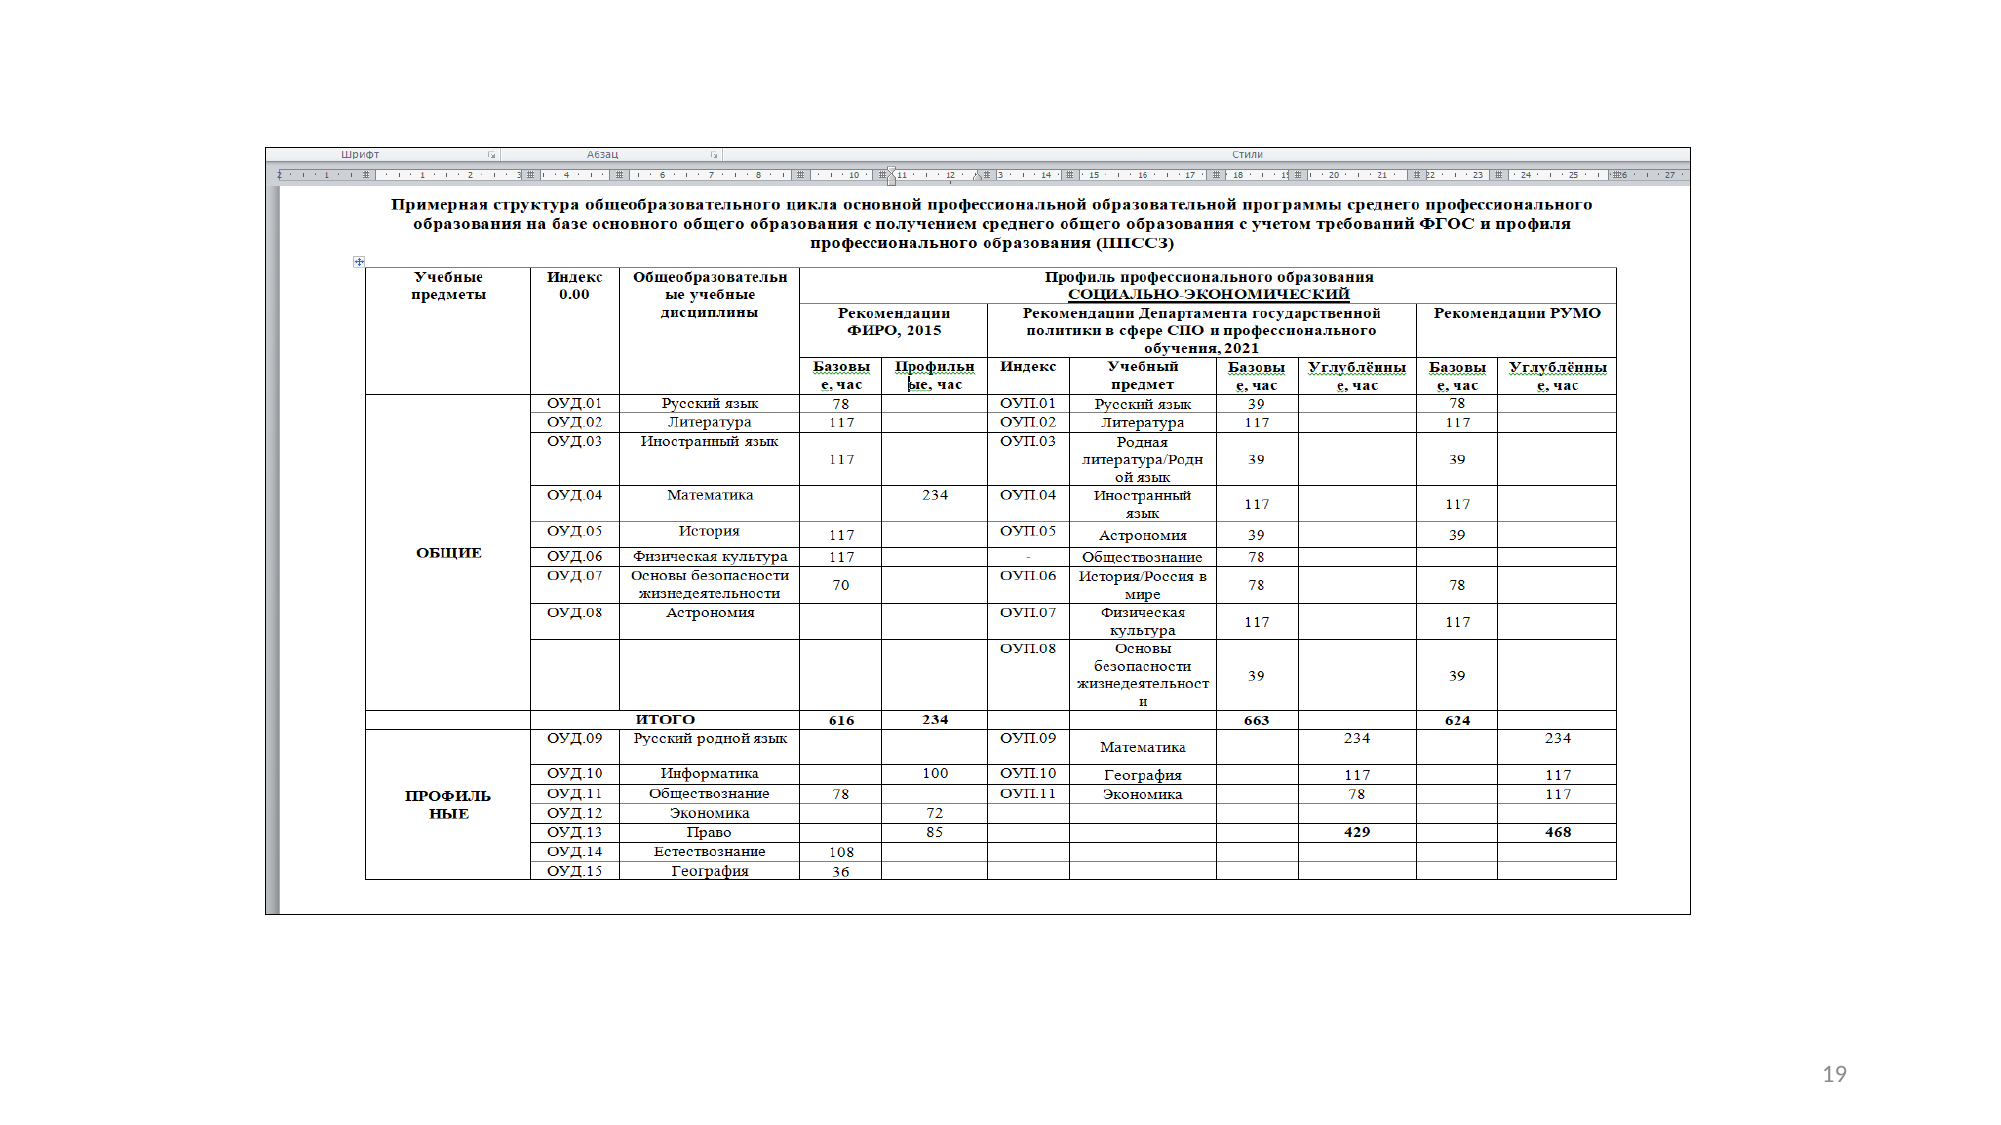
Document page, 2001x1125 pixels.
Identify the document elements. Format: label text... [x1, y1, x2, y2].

slide_number 19 [1412, 1042, 1863, 1103]
picture [265, 147, 1691, 915]
